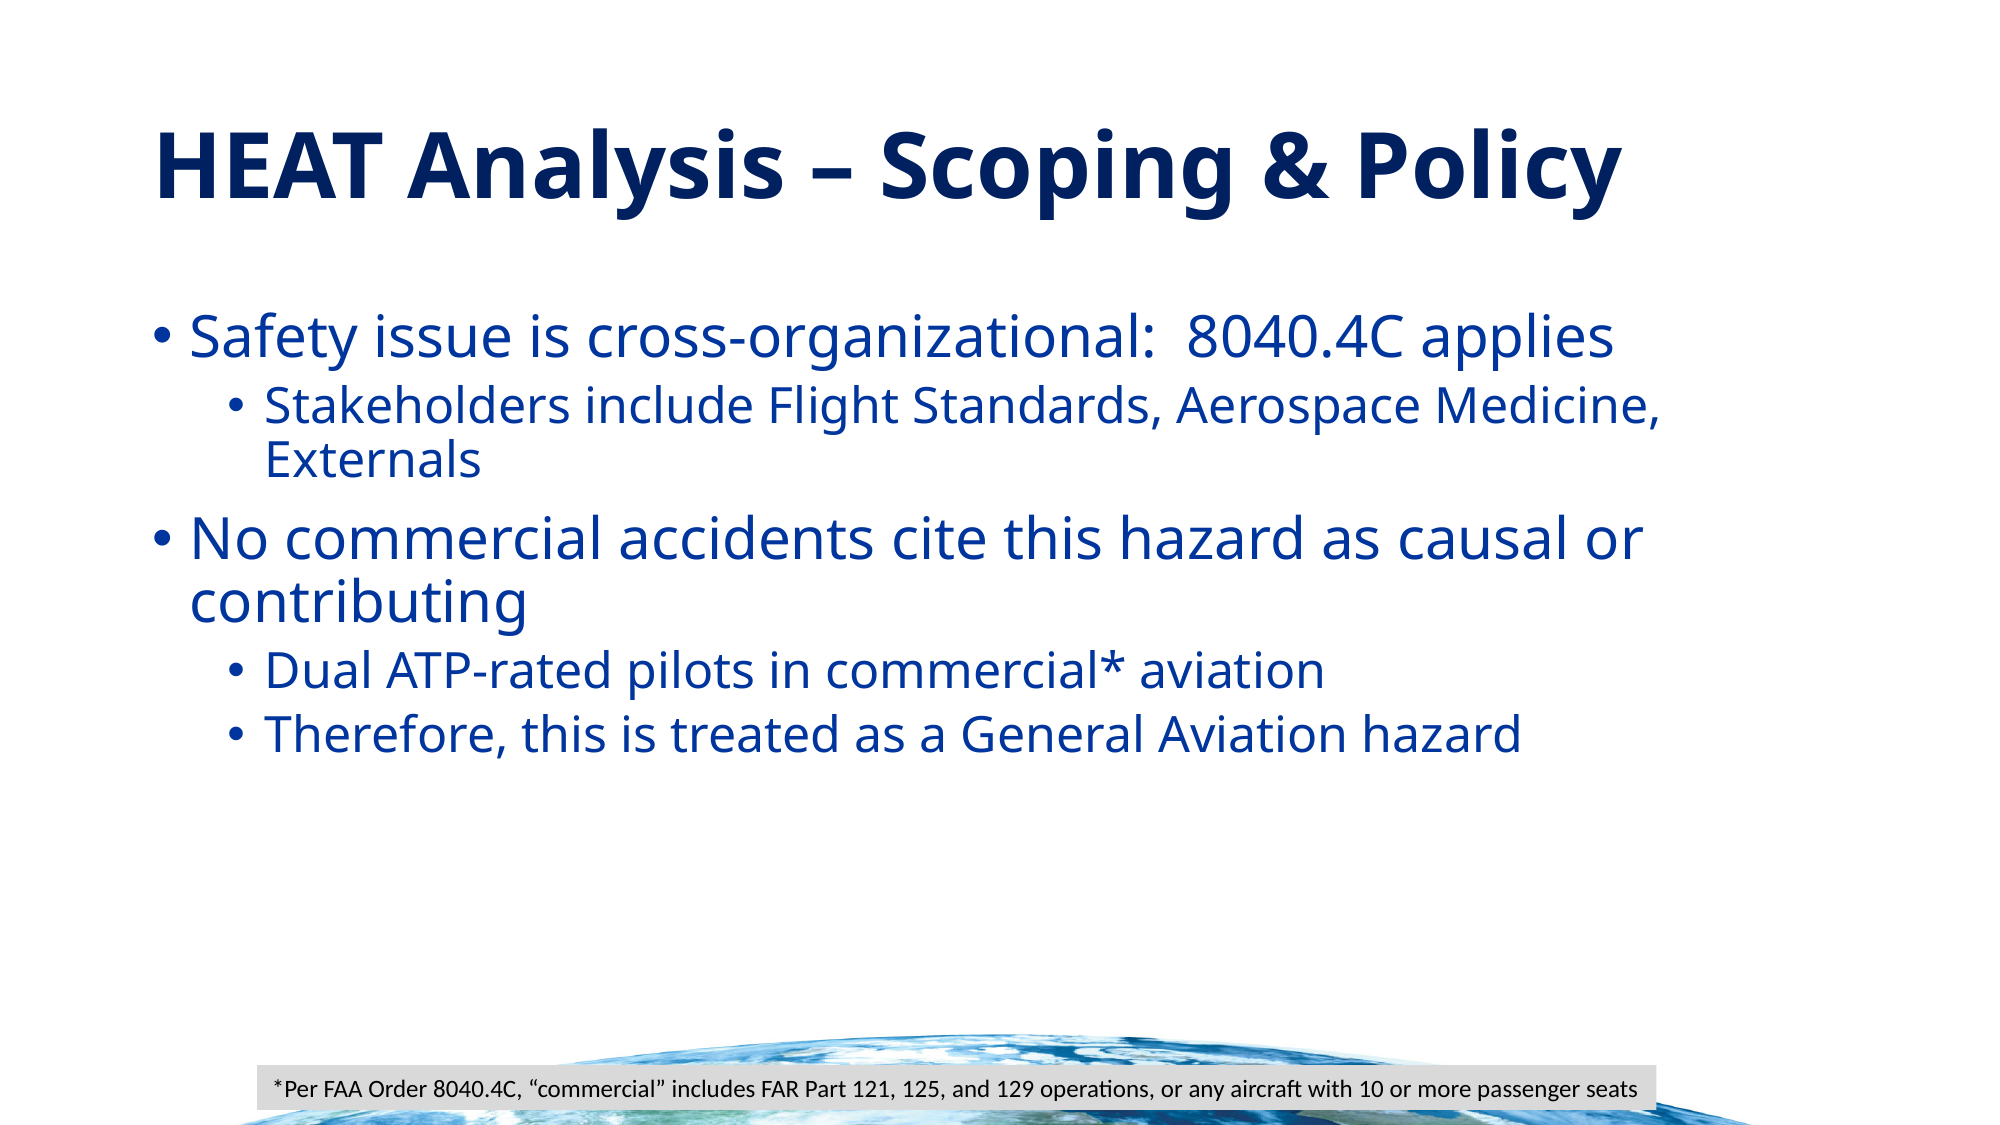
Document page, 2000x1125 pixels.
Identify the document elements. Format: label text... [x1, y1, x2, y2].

list Safety issue is cross-organizational: 8040.4C applies Stakeholders include Flight Standards, Aerospace Medicine, Externals No commercial accidents cite this hazard as causal or contributing Dual ATP-rated pilots in commercial* aviation Therefore, this is treated as a General Aviation hazard [137, 299, 1862, 1014]
title HEAT Analysis – Scoping & Policy [137, 59, 1862, 278]
picture [0, 1013, 2000, 1125]
text_box *Per FAA Order 8040.4C, “commercial” includes FAR Part 121, 125, and 129 operations, or any aircraft with 10 or more passenger seats [257, 1065, 1657, 1110]
